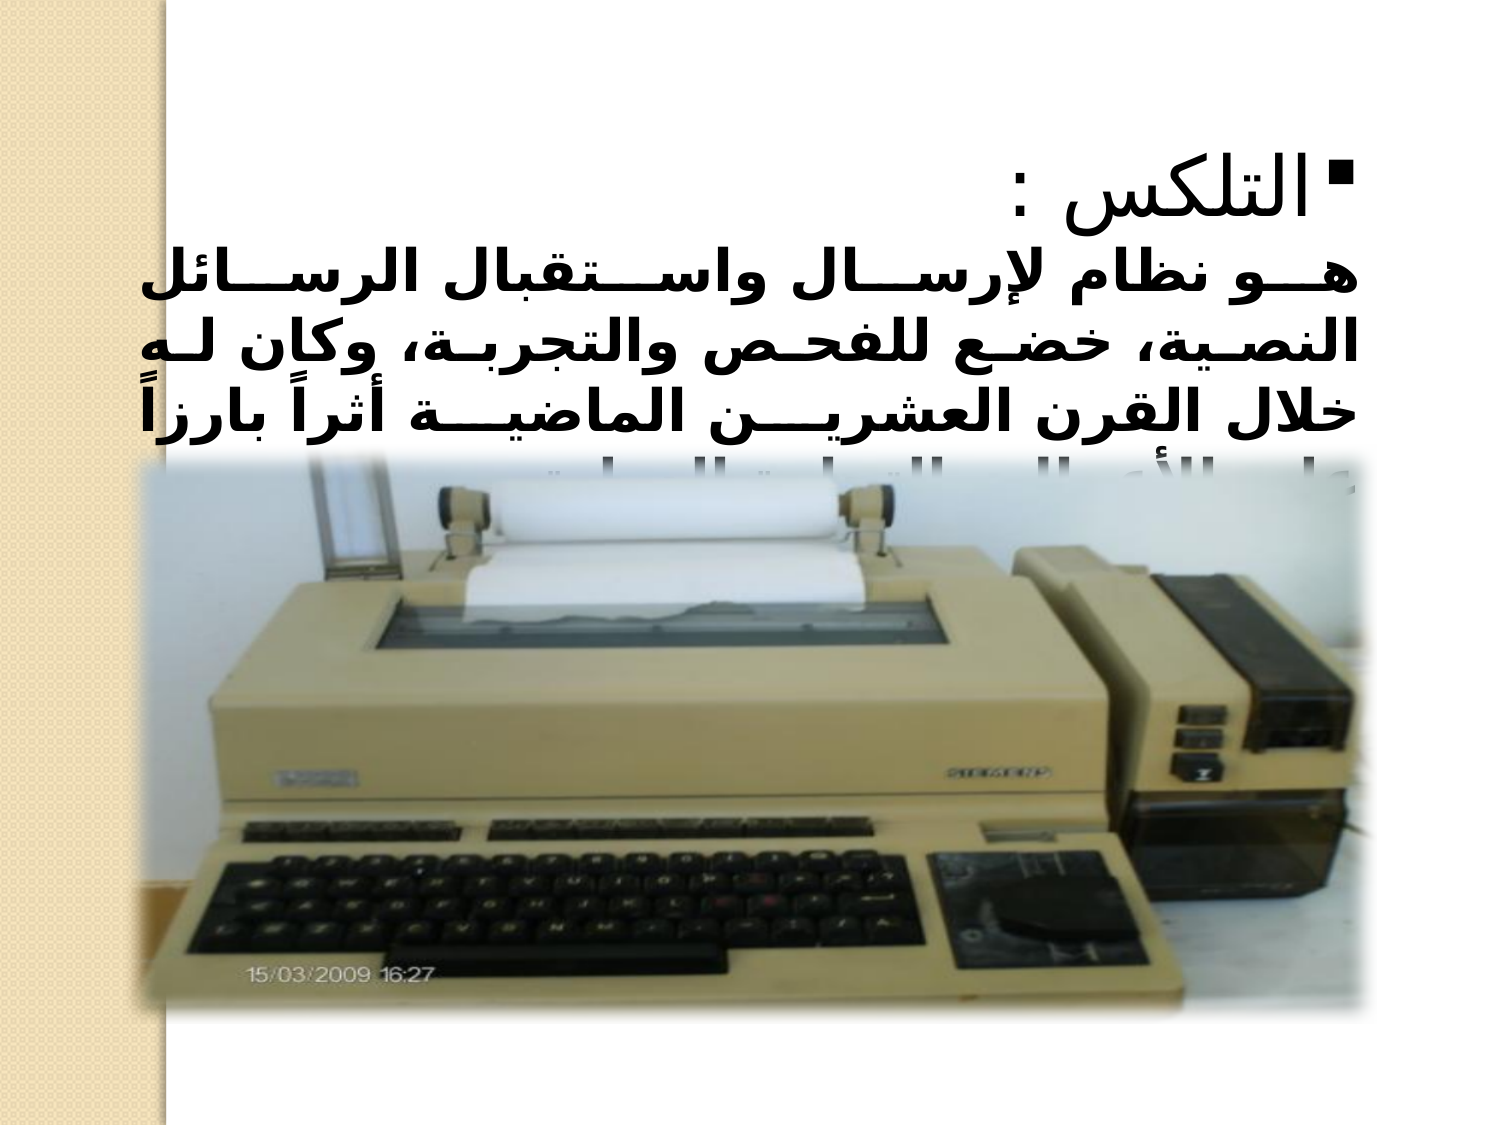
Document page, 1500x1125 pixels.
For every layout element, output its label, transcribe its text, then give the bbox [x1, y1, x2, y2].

text_box التلكس : هو نظام لإرسال واستقبال الرسائل النصية، خضع للفحص والتجربة، وكان له خلال القرن العشرين الماضية أثراً بارزاً على الأعمال والتجارة الدولية. [123, 125, 1376, 442]
picture [123, 444, 1377, 1024]
